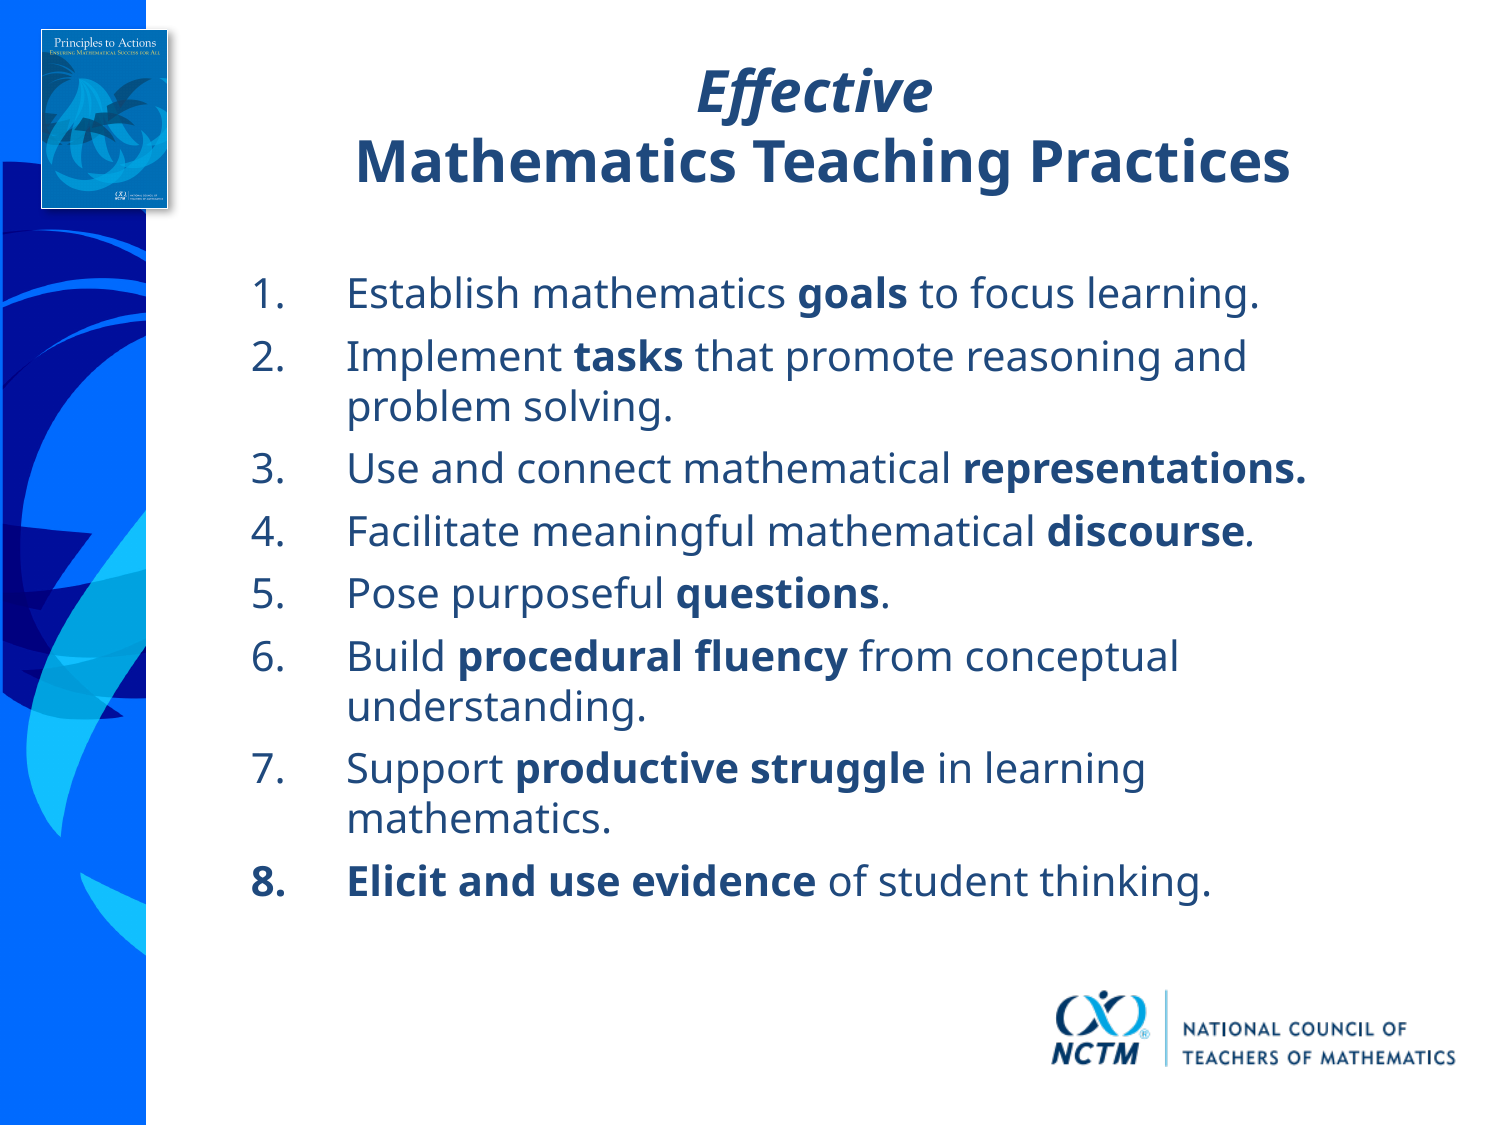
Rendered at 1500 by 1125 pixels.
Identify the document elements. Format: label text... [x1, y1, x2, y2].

text_box Establish mathematics goals to focus learning. Implement tasks that promote reasoning and problem solving. Use and connect mathematical representations. Facilitate meaningful mathematical discourse. Pose purposeful questions. Build procedural fluency from conceptual understanding. Support productive struggle in learning mathematics. Elicit and use evidence of student thinking. [217, 259, 1413, 947]
picture [1034, 969, 1474, 1085]
picture [0, 0, 168, 1125]
text_box Effective Mathematics Teaching Practices [170, 29, 1500, 218]
